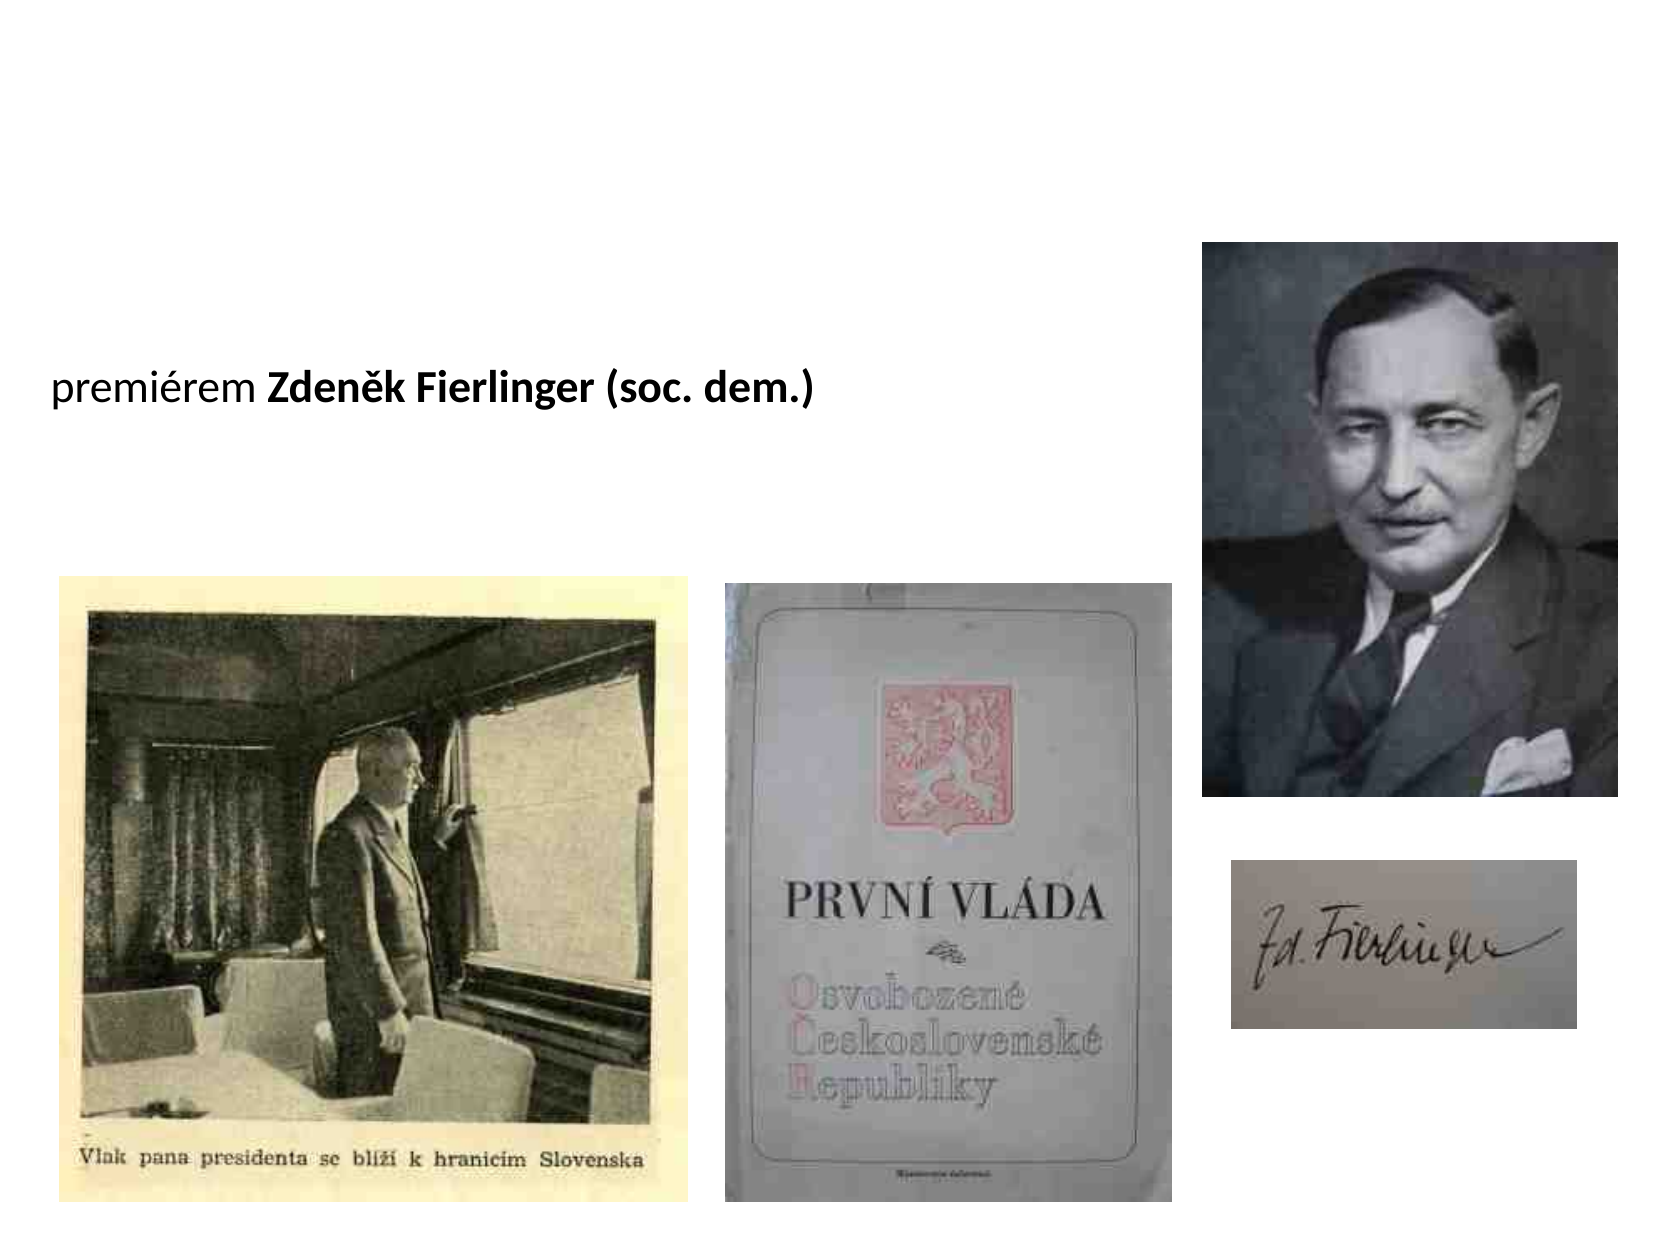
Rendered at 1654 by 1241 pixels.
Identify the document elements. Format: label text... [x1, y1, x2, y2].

picture [1230, 860, 1577, 1029]
picture [1201, 242, 1618, 797]
picture [59, 576, 688, 1202]
text_box premiérem Zdeněk Fierlinger (soc. dem.) [35, 349, 1201, 475]
picture [725, 583, 1172, 1203]
